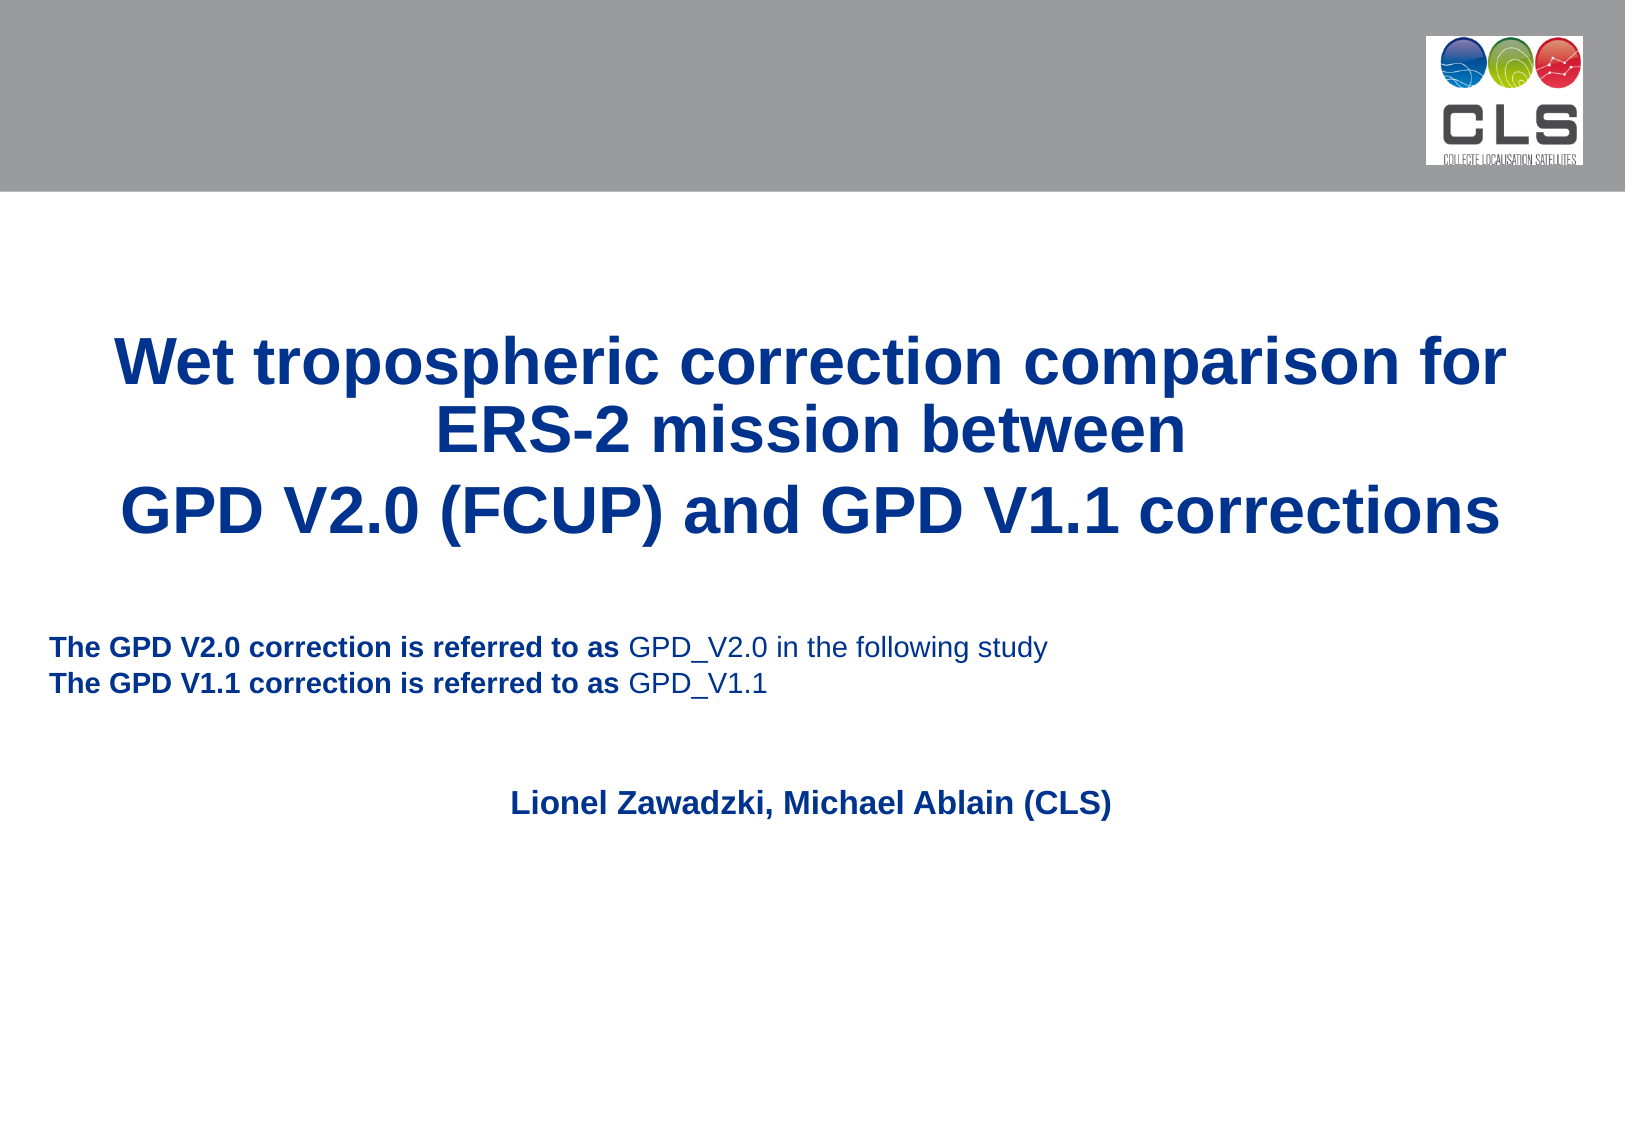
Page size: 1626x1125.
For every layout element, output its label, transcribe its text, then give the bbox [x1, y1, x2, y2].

picture [1426, 36, 1583, 165]
text_box Wet tropospheric correction comparison for ERS-2 mission between GPD V2.0 (FCUP) and GPD V1.1 corrections The GPD V2.0 correction is referred to as GPD_V2.0 in the following study The GPD V1.1 correction is referred to as GPD_V1.1 Lionel Zawadzki, Michael Ablain (CLS) [34, 322, 1589, 897]
